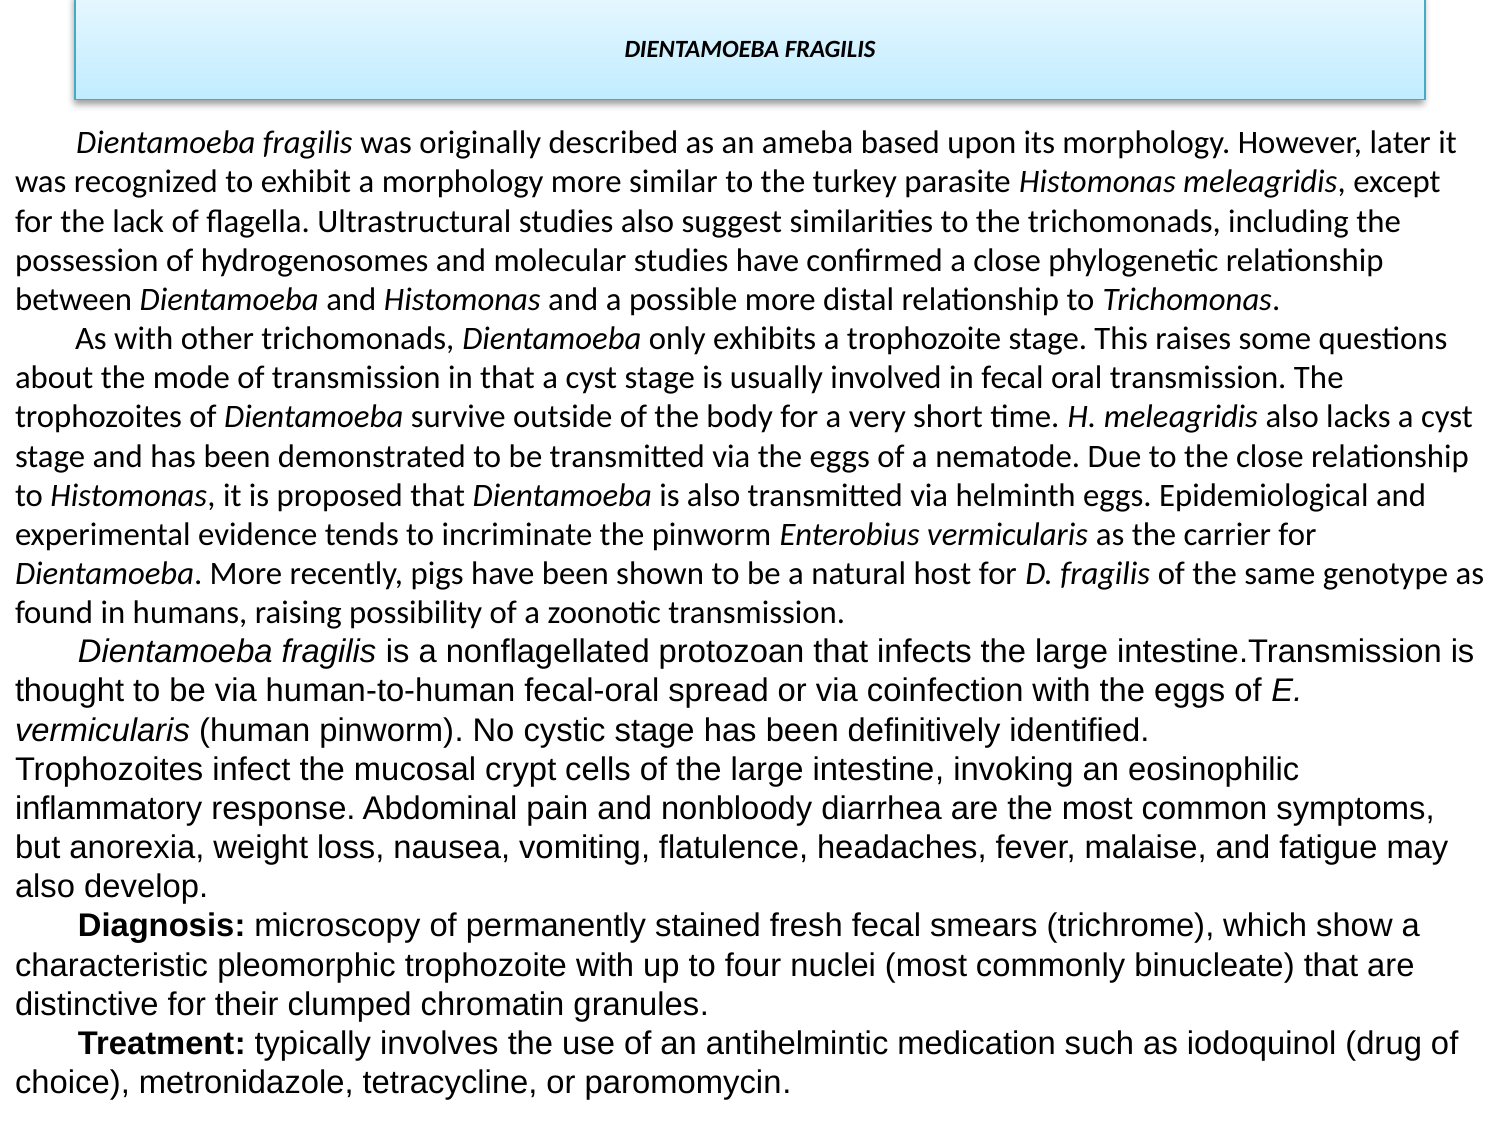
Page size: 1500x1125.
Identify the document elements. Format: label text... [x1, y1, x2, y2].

list Dientamoeba fragilis was originally described as an ameba based upon its morphology. However, later it was recognized to exhibit a morphology more similar to the turkey parasite Histomonas meleagridis, except for the lack of flagella. Ultrastructural studies also suggest similarities to the trichomonads, including the possession of hydrogenosomes and molecular studies have confirmed a close phylogenetic relationship between Dientamoeba and Histomonas and a possible more distal relationship to Trichomonas. As with other trichomonads, Dientamoeba only exhibits a trophozoite stage. This raises some questions about the mode of transmission in that a cyst stage is usually involved in fecal oral transmission. The trophozoites of Dientamoeba survive outside of the body for a very short time. H. meleagridis also lacks a cyst stage and has been demonstrated to be transmitted via the eggs of a nematode. Due to the close relationship to Histomonas, it is proposed that Dientamoeba is also transmitted via helminth eggs. Epidemiological and experimental evidence tends to incriminate the pinworm Enterobius vermicularis as the carrier for Dientamoeba. More recently, pigs have been shown to be a natural host for D. fragilis of the same genotype as found in humans, raising possibility of a zoonotic transmission. Dientamoeba fragilis is a nonflagellated protozoan that infects the large intestine.Transmission is thought to be via human-to-human fecal-oral spread or via coinfection with the eggs of E. vermicularis (human pinworm). No cystic stage has been definitively identified. Trophozoites infect the mucosal crypt cells of the large intestine, invoking an eosinophilic inflammatory response. Abdominal pain and nonbloody diarrhea are the most common symptoms, but anorexia, weight loss, nausea, vomiting, flatulence, headaches, fever, malaise, and fatigue may also develop. Diagnosis: microscopy of permanently stained fresh fecal smears (trichrome), which show a characteristic pleomorphic trophozoite with up to four nuclei (most commonly binucleate) that are distinctive for their clumped chromatin granules. Treatment: typically involves the use of an antihelmintic medication such as iodoquinol (drug of choice), metronidazole, tetracycline, or paromomycin. [0, 113, 1500, 1125]
title DIENTAMOEBA FRAGILIS [74, 0, 1426, 100]
